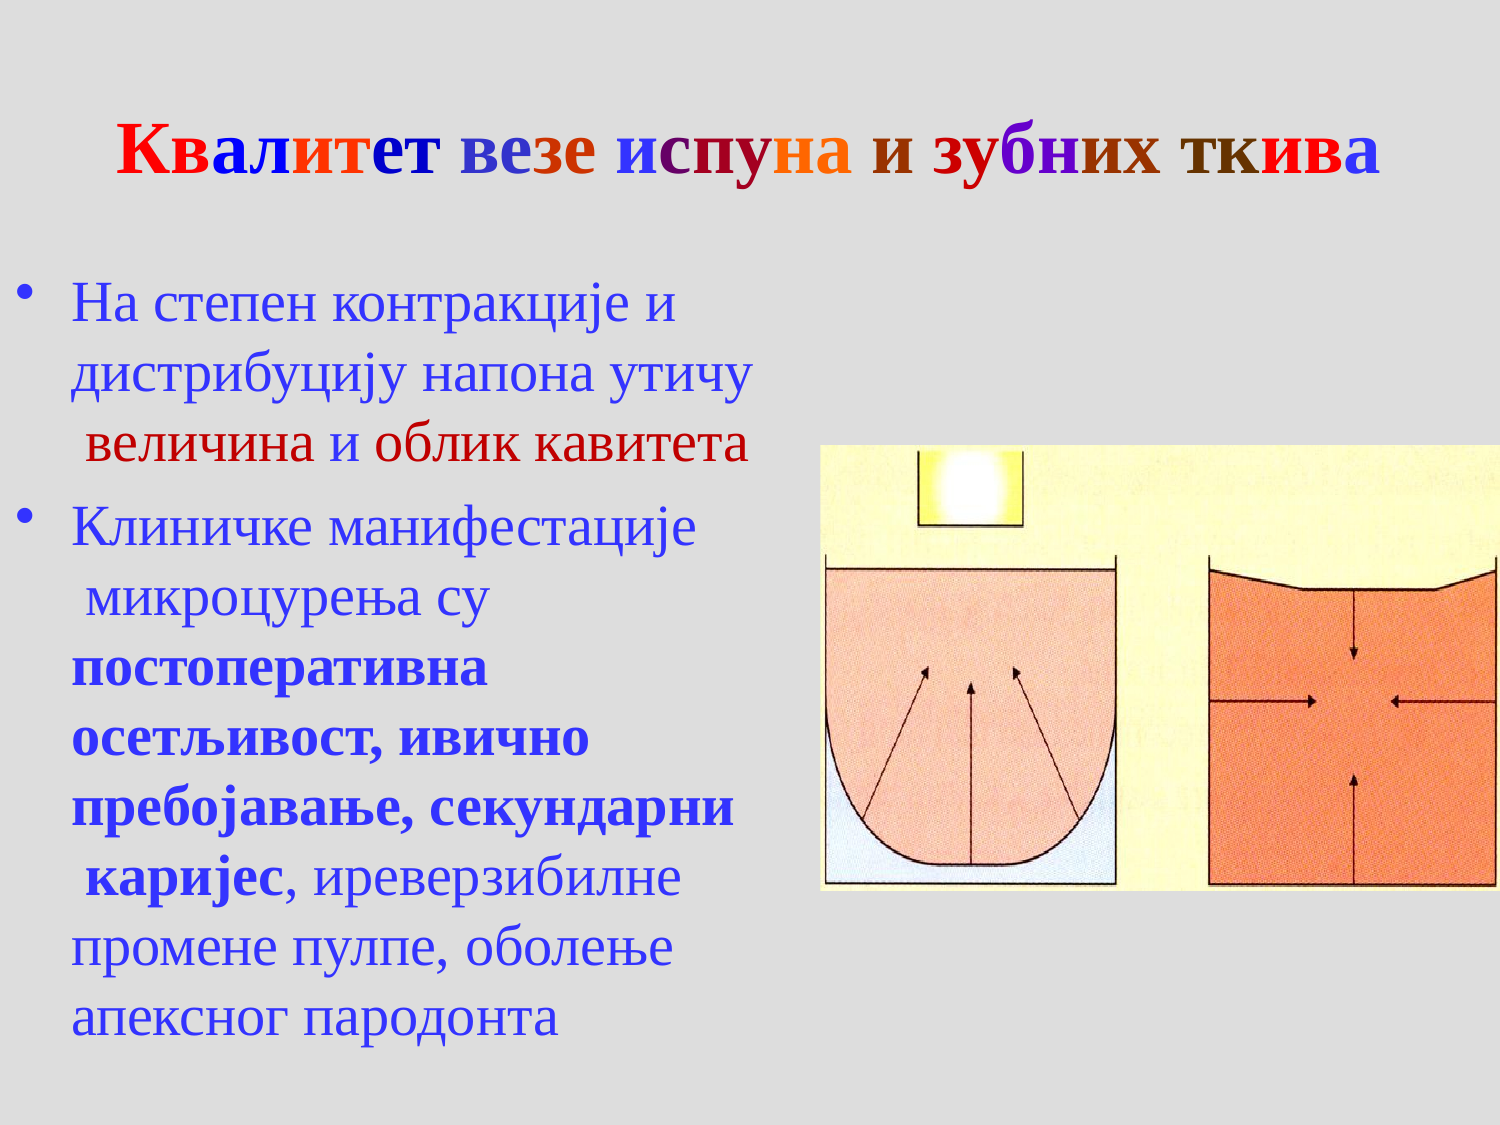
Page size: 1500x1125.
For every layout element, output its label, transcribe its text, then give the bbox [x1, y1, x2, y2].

title Квалитет везе испуна и зубних ткива [114, 96, 1386, 287]
text_box На степен контракције и дистрибуцију напона утичу величина и облик кавитета Клиничке манифестације микроцурења су постоперативна осетљивост, ивично пребојавање, секундарни каријес, иреверзибилне промене пулпе, оболење апексног пародонта [12, 261, 760, 1048]
text_box [820, 445, 1500, 891]
